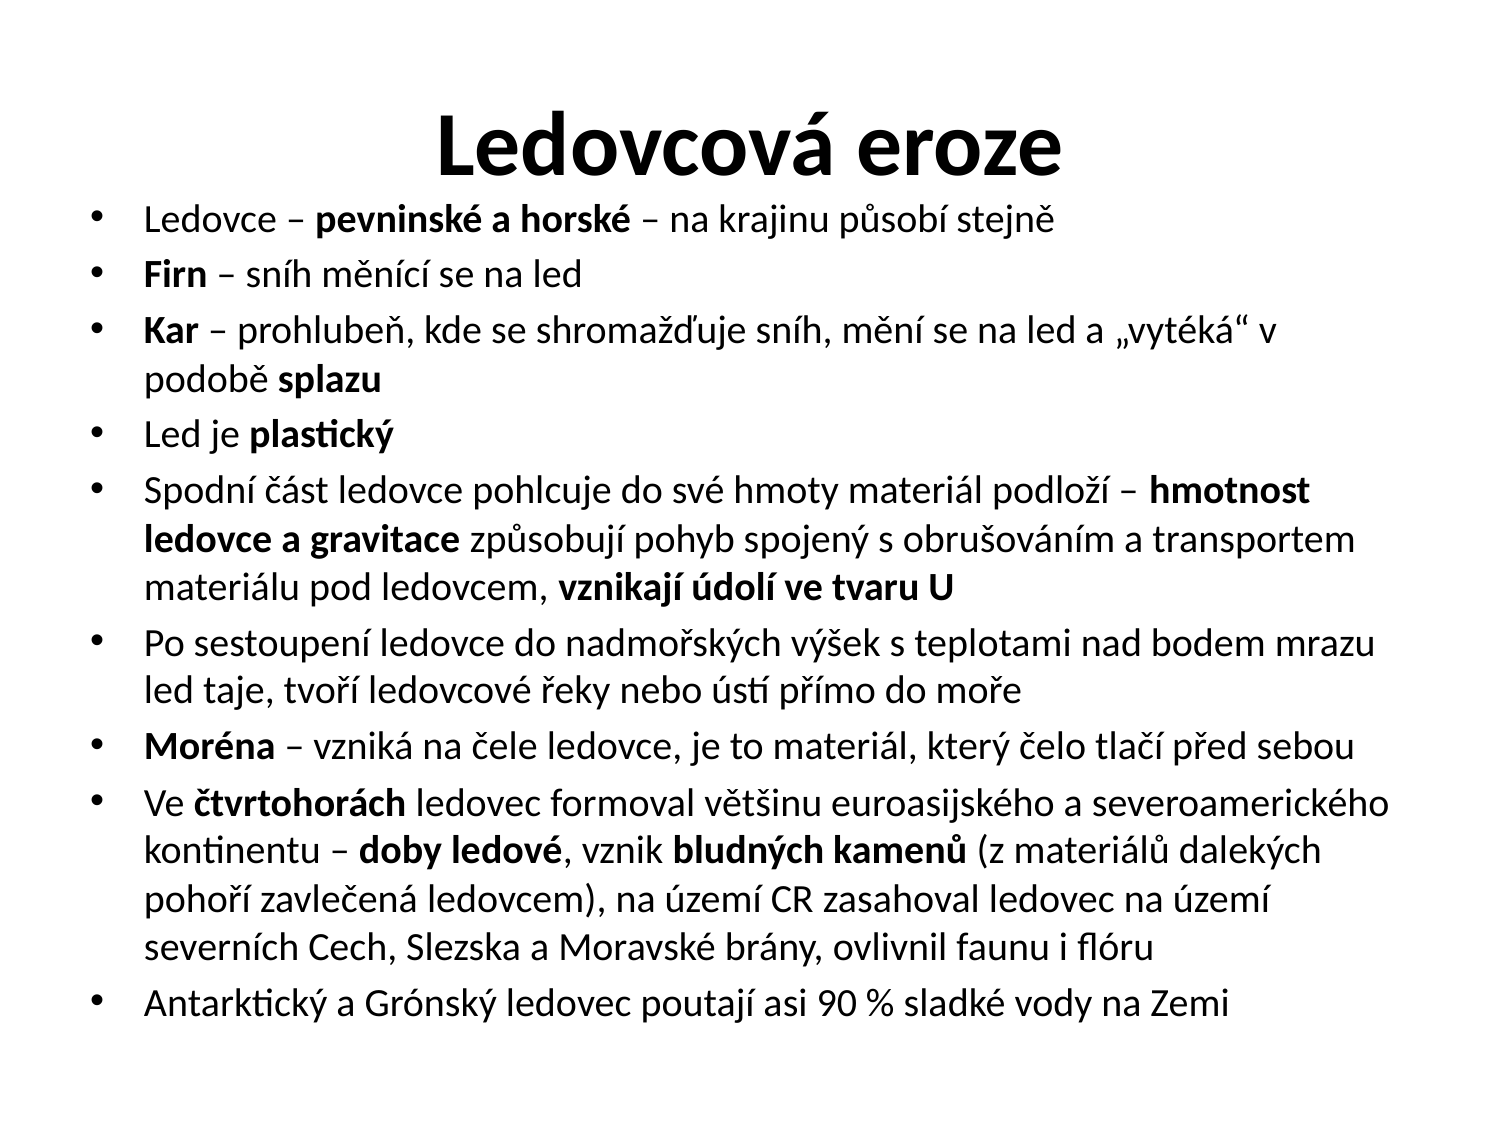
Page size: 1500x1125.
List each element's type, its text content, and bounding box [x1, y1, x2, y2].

list Ledovce – pevninské a horské – na krajinu působí stejně Firn – sníh měnící se na led Kar – prohlubeň, kde se shromažďuje sníh, mění se na led a „vytéká“ v podobě splazu Led je plastický Spodní část ledovce pohlcuje do své hmoty materiál podloží – hmotnost ledovce a gravitace způsobují pohyb spojený s obrušováním a transportem materiálu pod ledovcem, vznikají údolí ve tvaru U Po sestoupení ledovce do nadmořských výšek s teplotami nad bodem mrazu led taje, tvoří ledovcové řeky nebo ústí přímo do moře Moréna – vzniká na čele ledovce, je to materiál, který čelo tlačí před sebou Ve čtvrtohorách ledovec formoval většinu euroasijského a severoamerického kontinentu – doby ledové, vznik bludných kamenů (z materiálů dalekých pohoří zavlečená ledovcem), na území CR zasahoval ledovec na území severních Cech, Slezska a Moravské brány, ovlivnil faunu i flóru Antarktický a Grónský ledovec poutají asi 90 % sladké vody na Zemi [75, 184, 1425, 1071]
title Ledovcová eroze [75, 45, 1425, 184]
